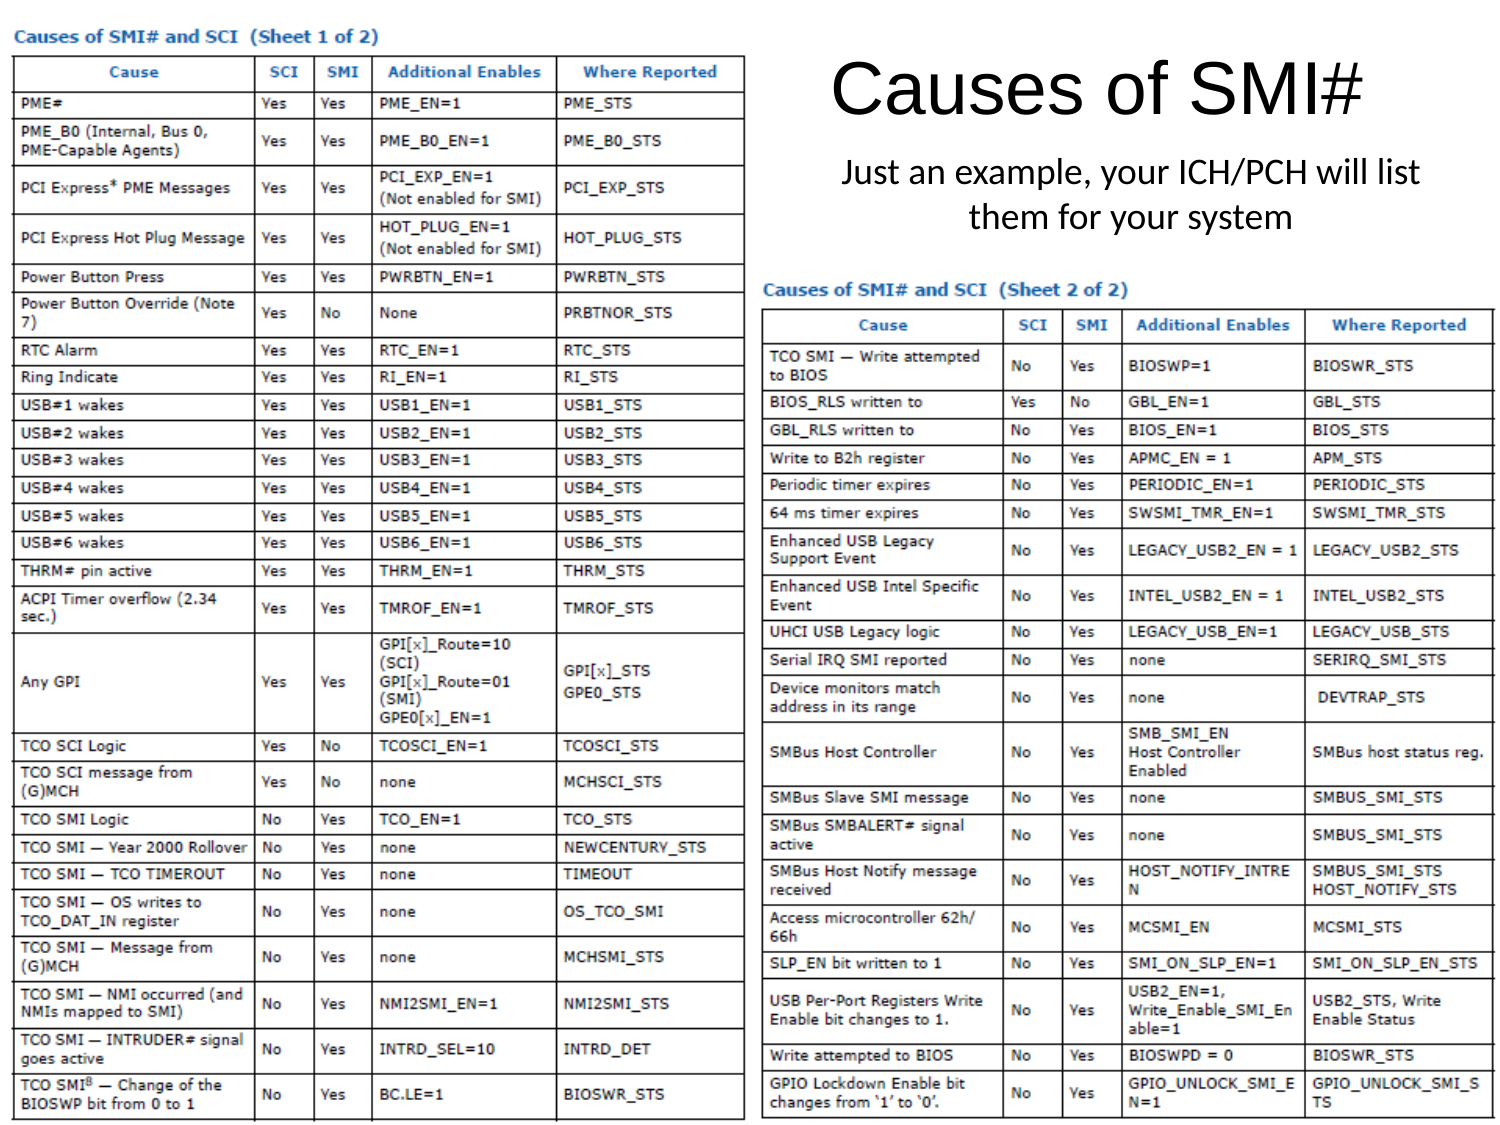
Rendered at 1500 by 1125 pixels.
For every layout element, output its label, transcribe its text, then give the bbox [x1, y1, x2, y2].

picture [754, 276, 1500, 1125]
text_box Just an example, your ICH/PCH will list them for your system [787, 139, 1475, 245]
picture [4, 26, 751, 1125]
title Causes of SMI# [759, 26, 1435, 144]
